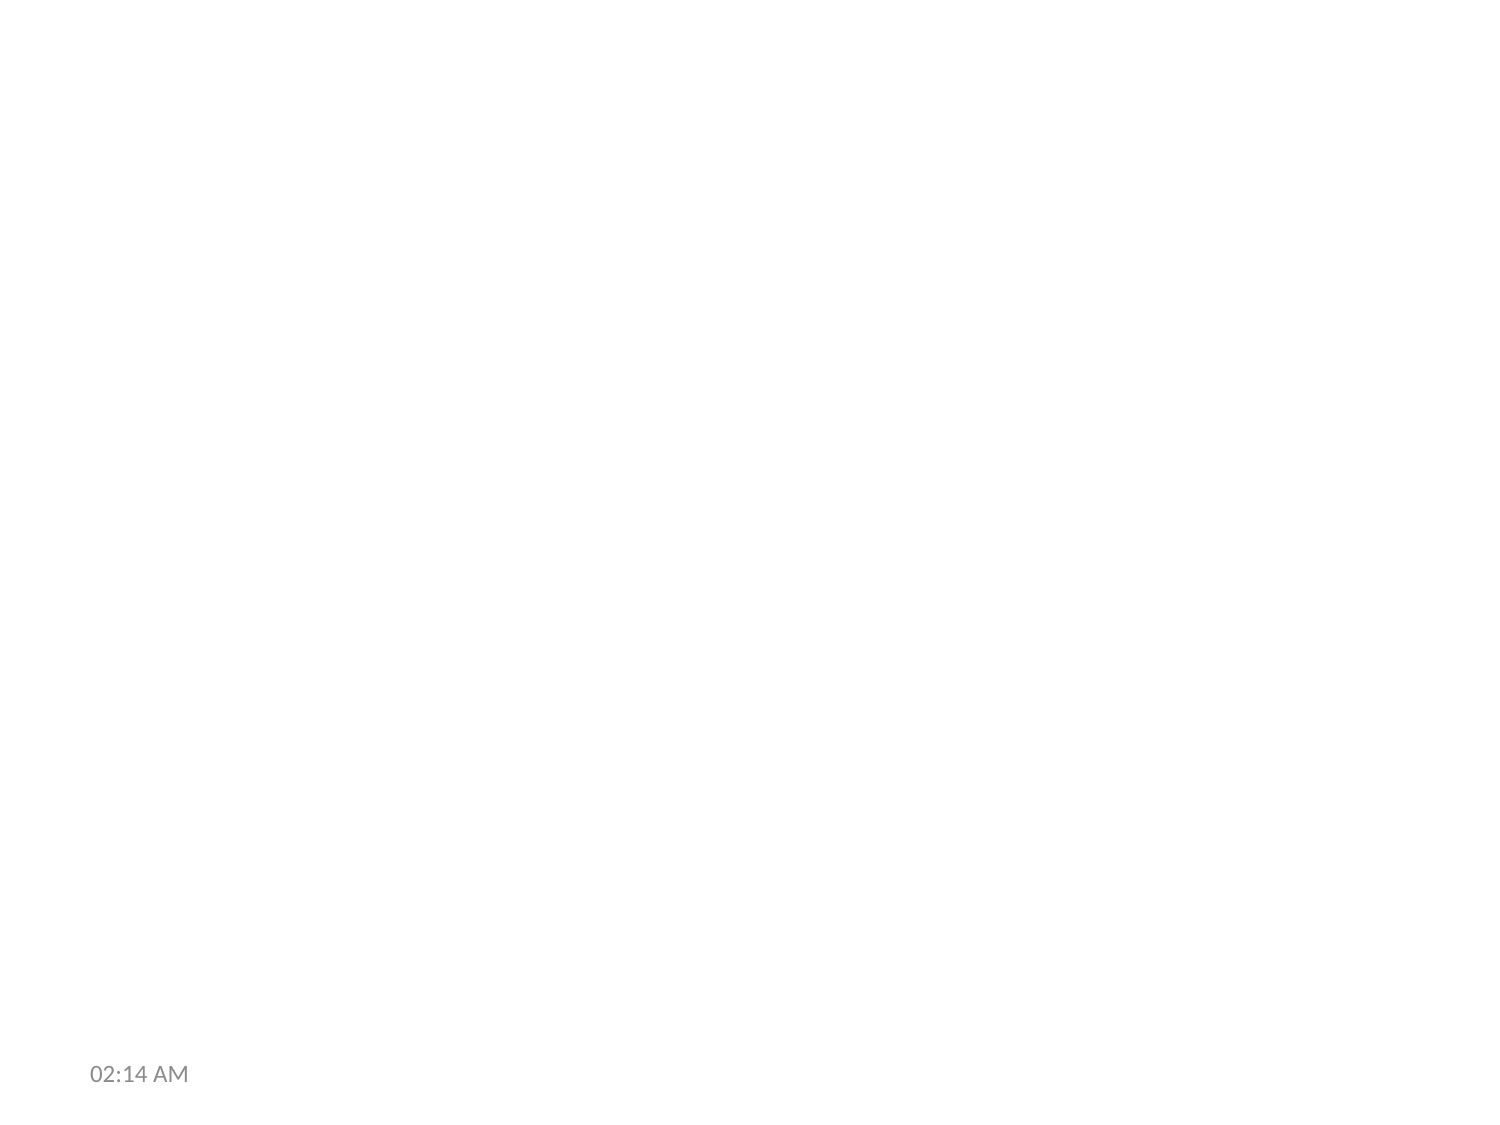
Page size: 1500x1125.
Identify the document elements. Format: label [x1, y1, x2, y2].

slide_number [75, 1042, 425, 1103]
